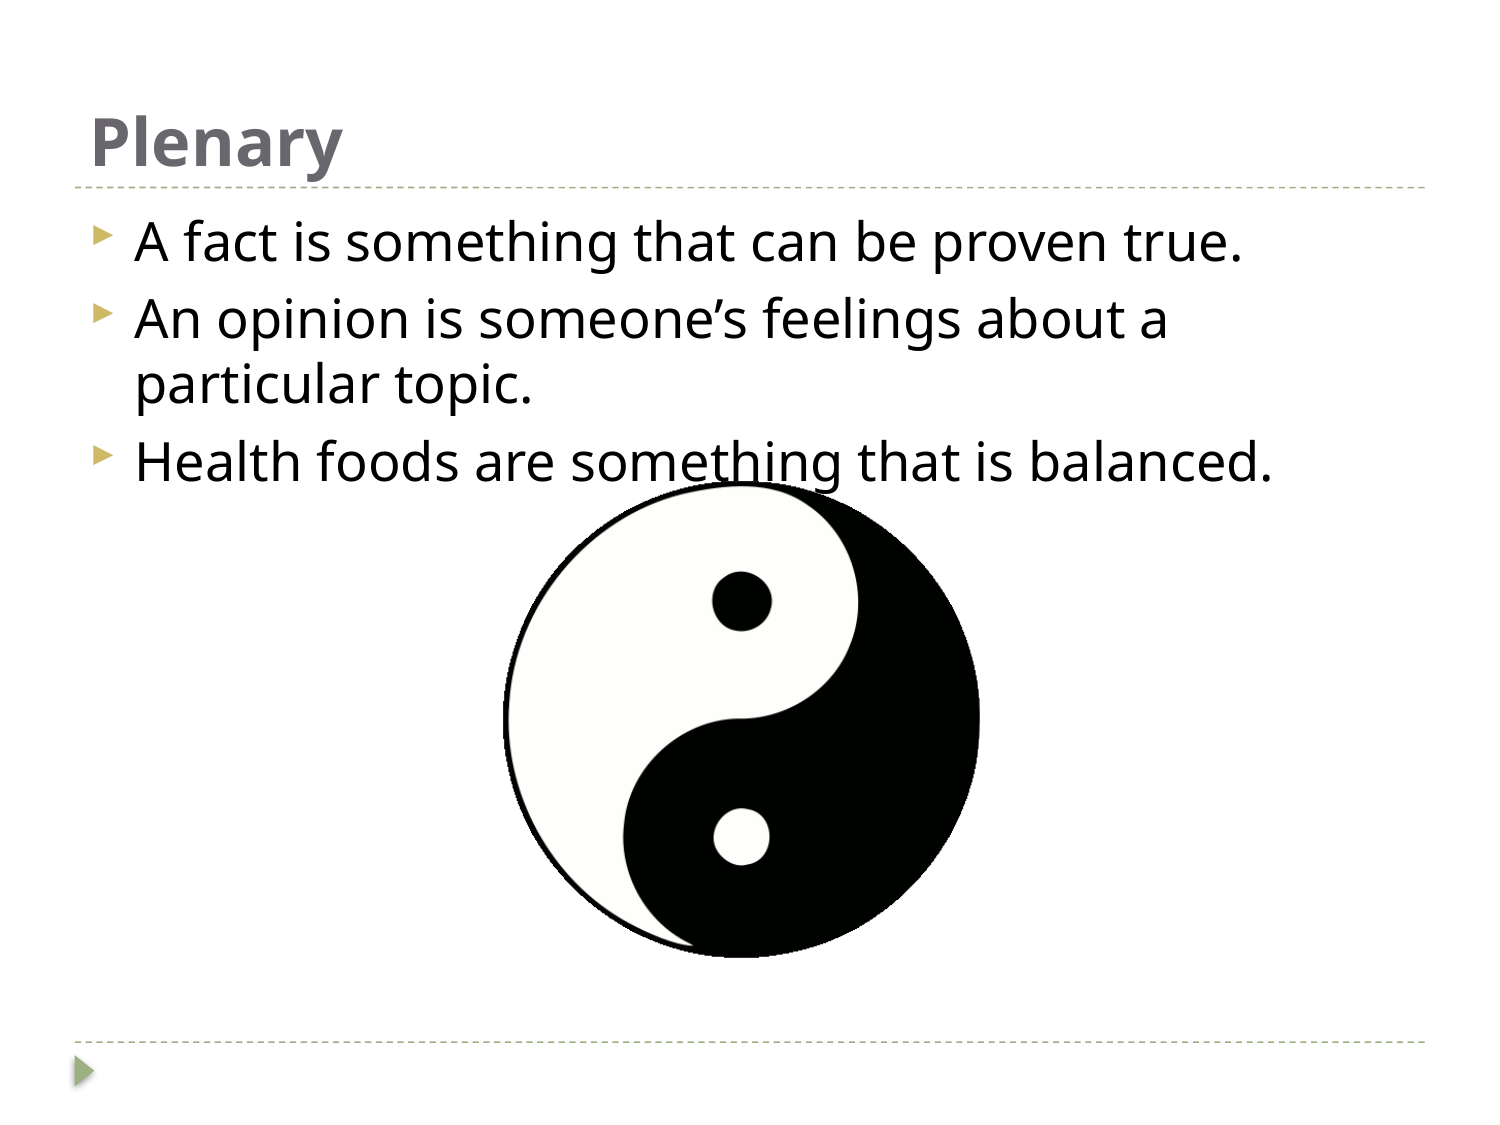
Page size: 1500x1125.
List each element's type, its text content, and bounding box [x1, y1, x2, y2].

picture [501, 479, 983, 961]
list A fact is something that can be proven true. An opinion is someone’s feelings about a particular topic. Health foods are something that is balanced. [75, 200, 1425, 1010]
title Plenary [75, 24, 1425, 188]
